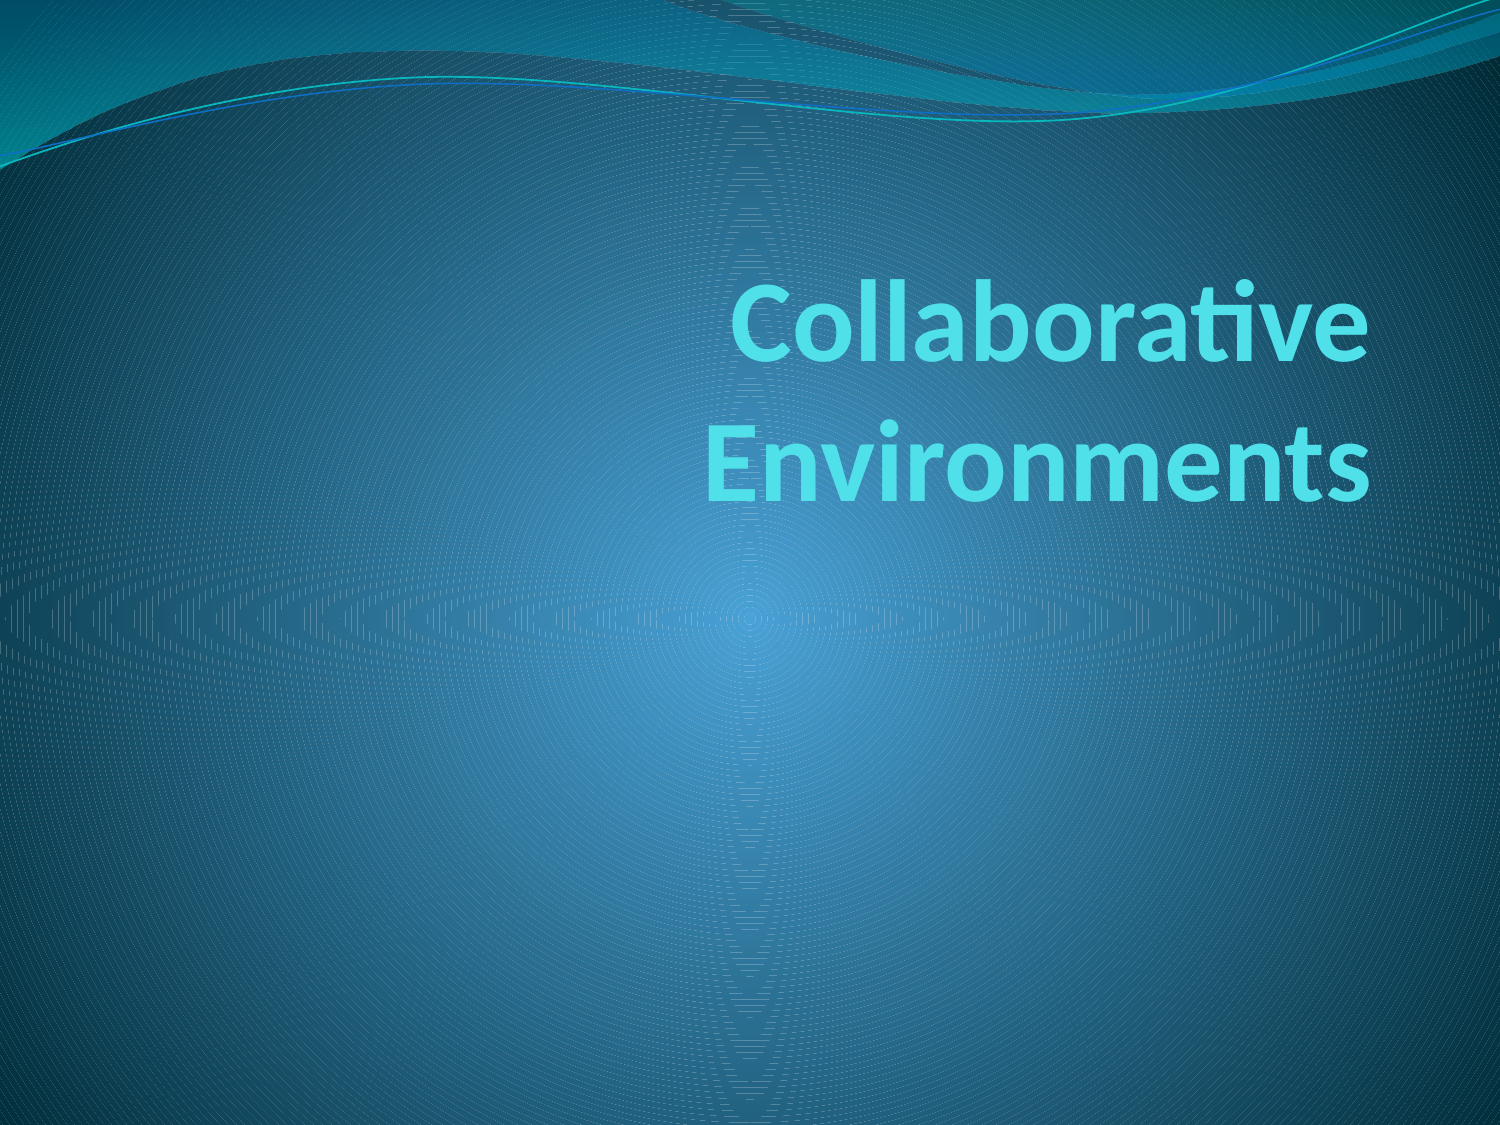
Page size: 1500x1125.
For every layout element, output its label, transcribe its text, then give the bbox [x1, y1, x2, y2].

title Collaborative Environments [87, 224, 1376, 525]
